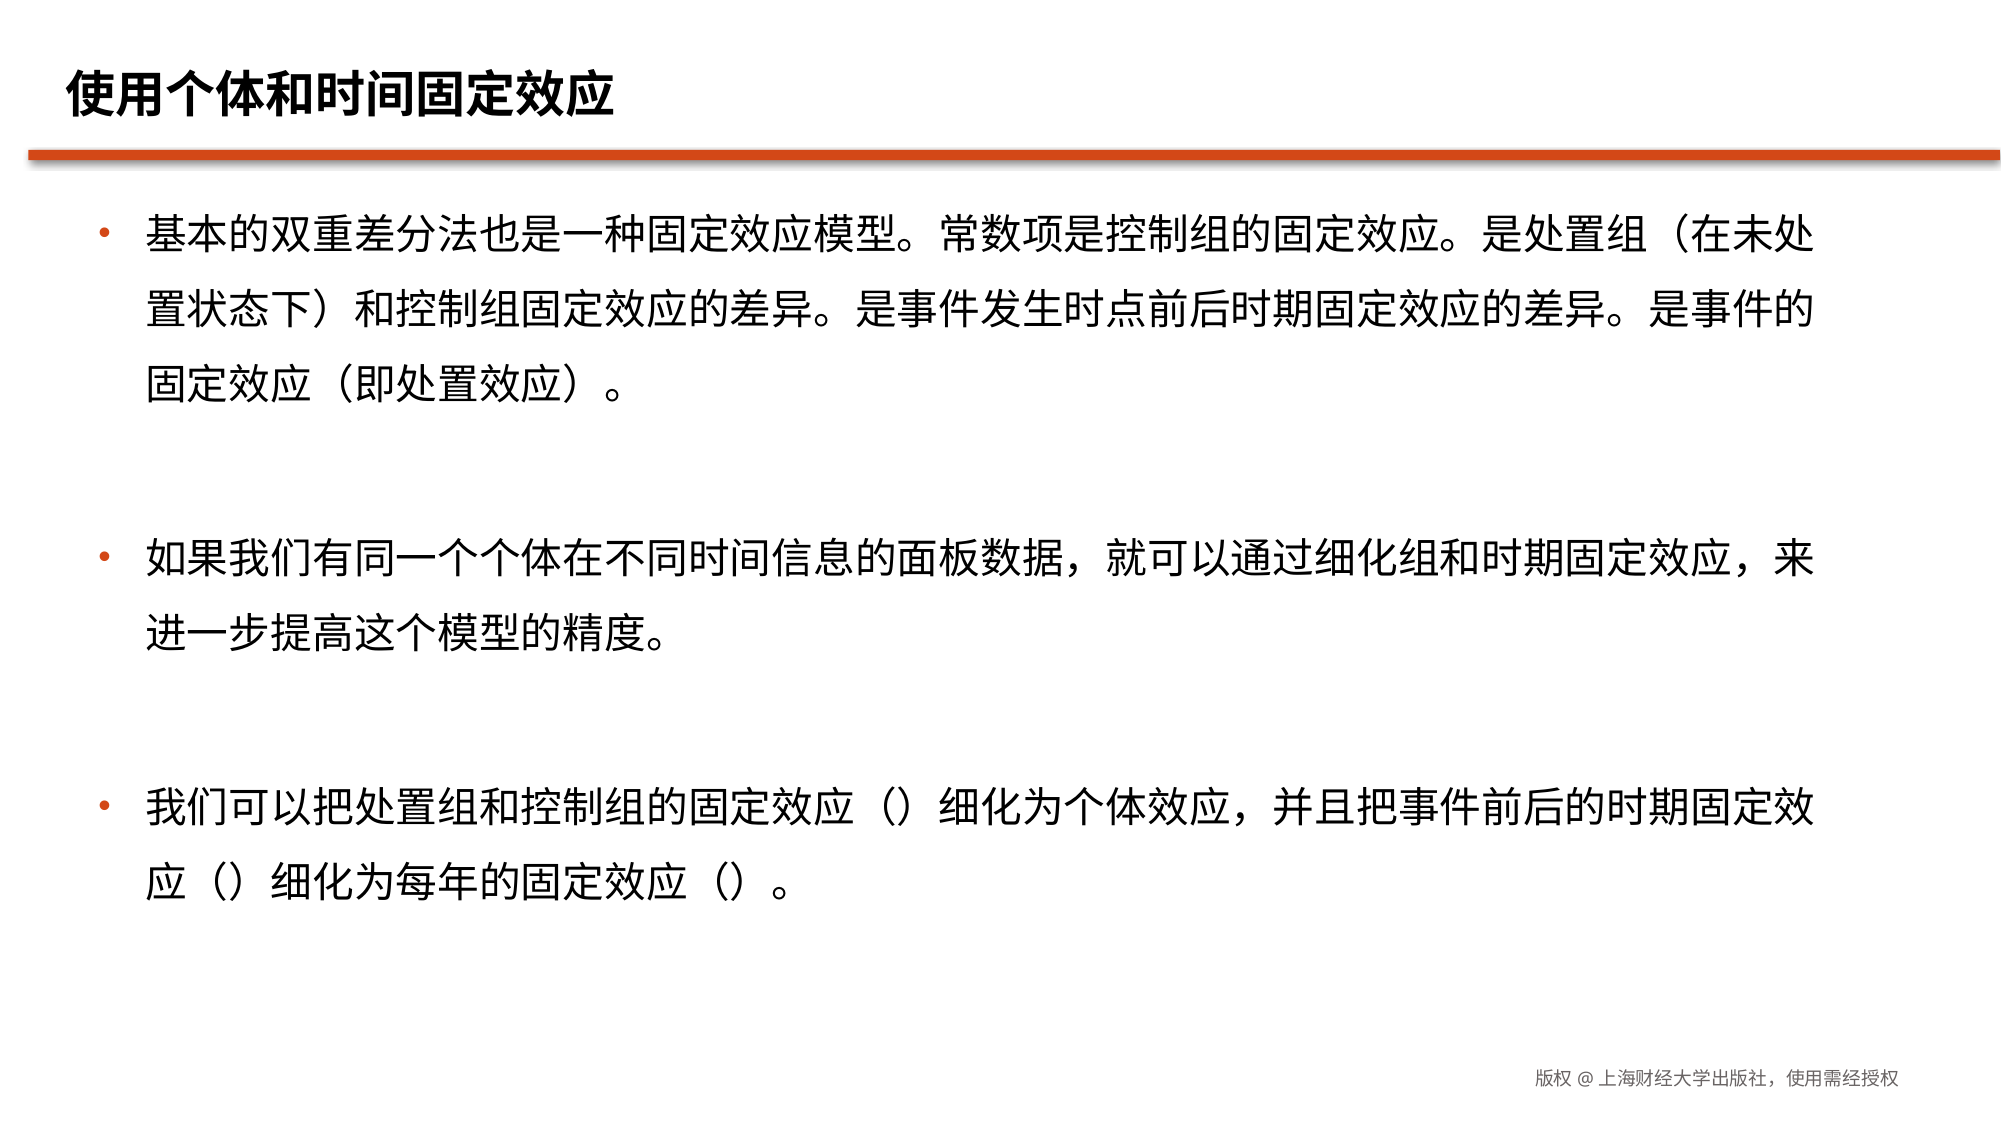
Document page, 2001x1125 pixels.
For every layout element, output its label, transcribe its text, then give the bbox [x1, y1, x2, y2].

footer 版权@上海财经大学出版社，使用需经授权 [1483, 1046, 1950, 1109]
title 使用个体和时间固定效应 [50, 50, 1825, 138]
